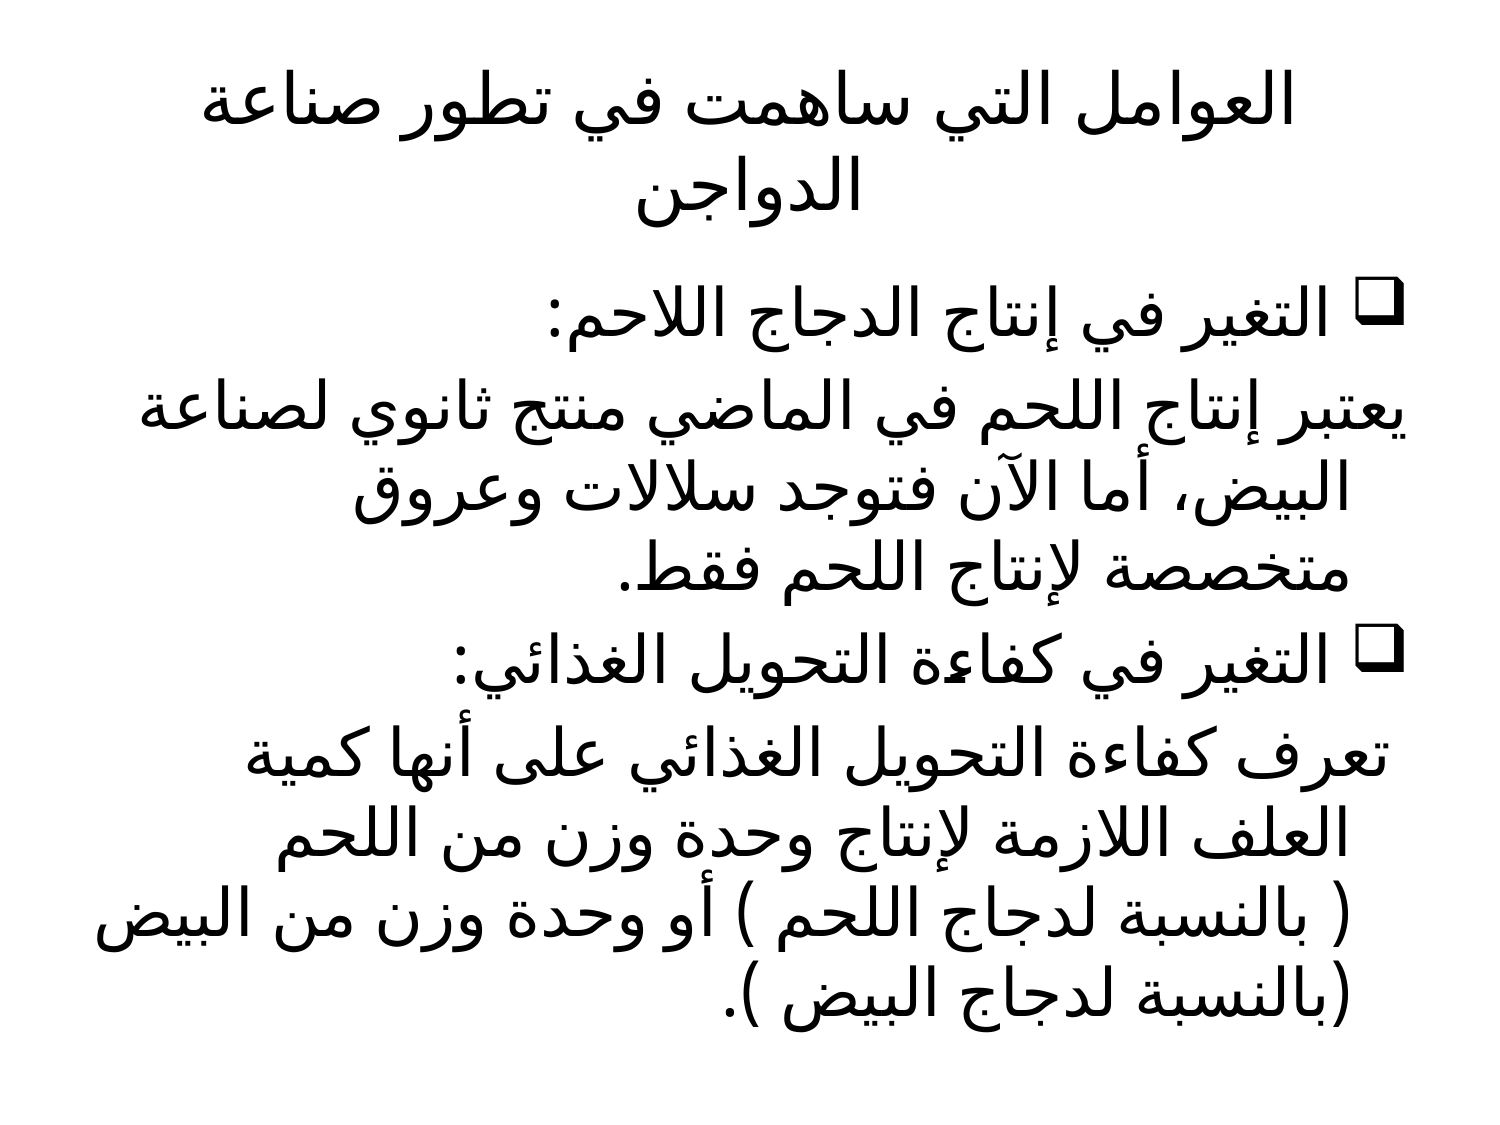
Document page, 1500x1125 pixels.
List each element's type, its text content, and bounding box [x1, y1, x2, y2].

list التغير في إنتاج الدجاج اللاحم: يعتبر إنتاج اللحم في الماضي منتج ثانوي لصناعة البيض، أما الآن فتوجد سلالات وعروق متخصصة لإنتاج اللحم فقط. التغير في كفاءة التحويل الغذائي: تعرف كفاءة التحويل الغذائي على أنها كمية العلف اللازمة لإنتاج وحدة وزن من اللحم ( بالنسبة لدجاج اللحم ) أو وحدة وزن من البيض (بالنسبة لدجاج البيض ). [75, 262, 1425, 1005]
title العوامل التي ساهمت في تطور صناعة الدواجن [75, 45, 1425, 233]
